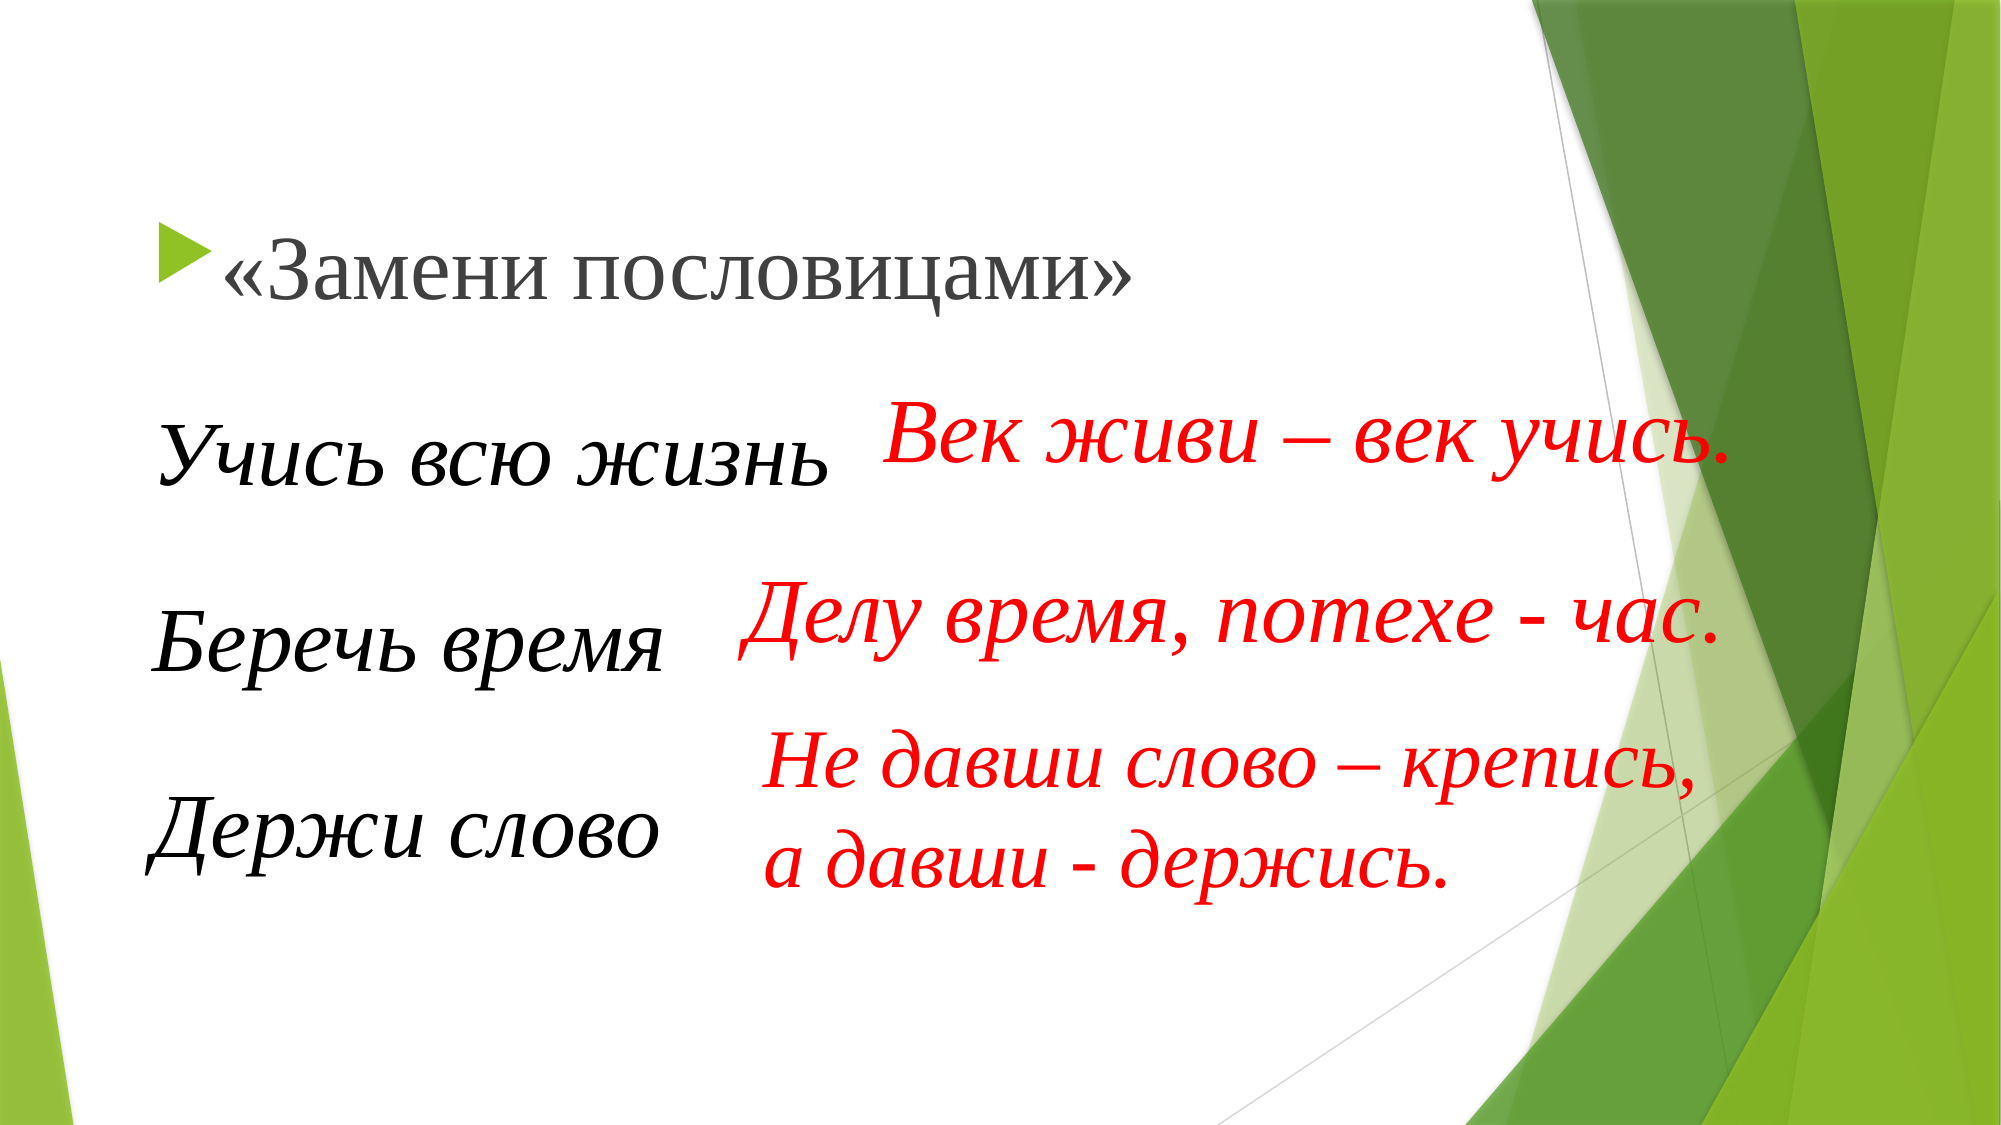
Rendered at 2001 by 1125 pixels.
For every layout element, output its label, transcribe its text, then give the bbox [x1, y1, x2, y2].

list «Замени пословицами» Учись всю жизнь Беречь время Держи слово [137, 200, 1863, 914]
text_box Век живи – век учись. [867, 363, 1752, 489]
text_box Делу время, потехе - час. [731, 543, 1741, 668]
text_box Не давши слово – крепись, а давши - держись. [748, 696, 1745, 912]
